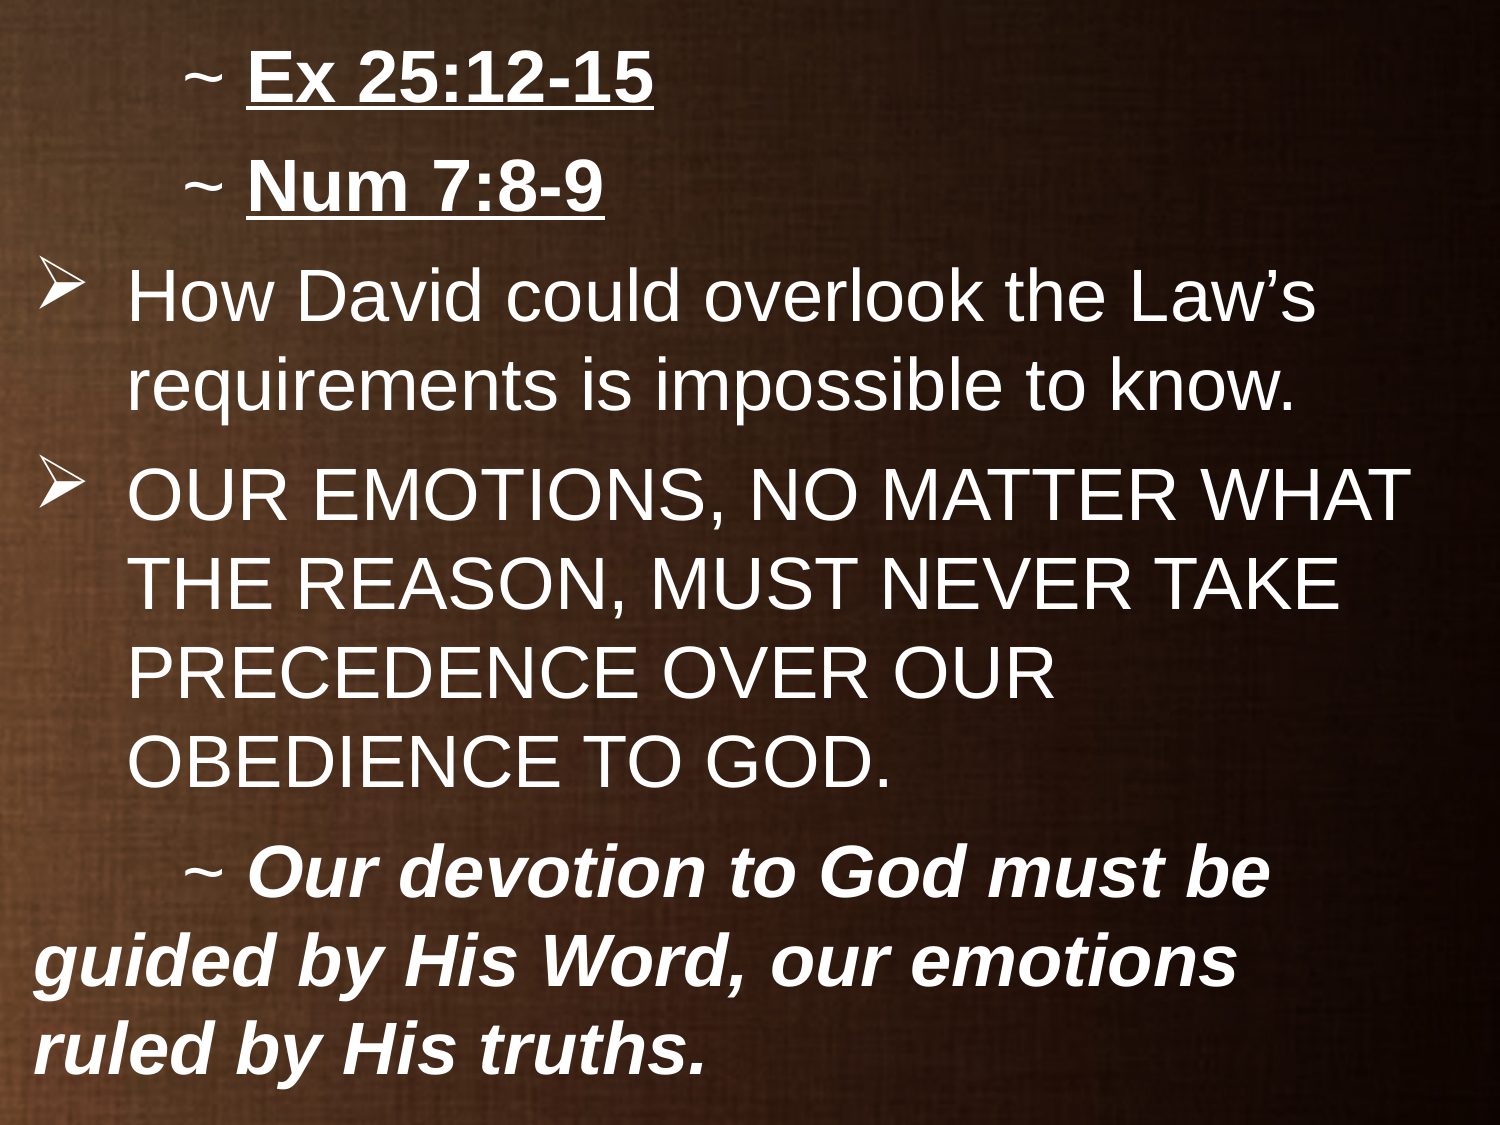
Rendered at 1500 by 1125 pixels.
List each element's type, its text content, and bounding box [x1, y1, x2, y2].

subtitle ~ Ex 25:12-15 ~ Num 7:8-9 How David could overlook the Law’s requirements is impossible to know. OUR EMOTIONS, NO MATTER WHAT THE REASON, MUST NEVER TAKE PRECEDENCE OVER OUR OBEDIENCE TO GOD. ~ Our devotion to God must be guided by His Word, our emotions ruled by His truths. [18, 20, 1478, 1110]
picture [0, 0, 1500, 1125]
